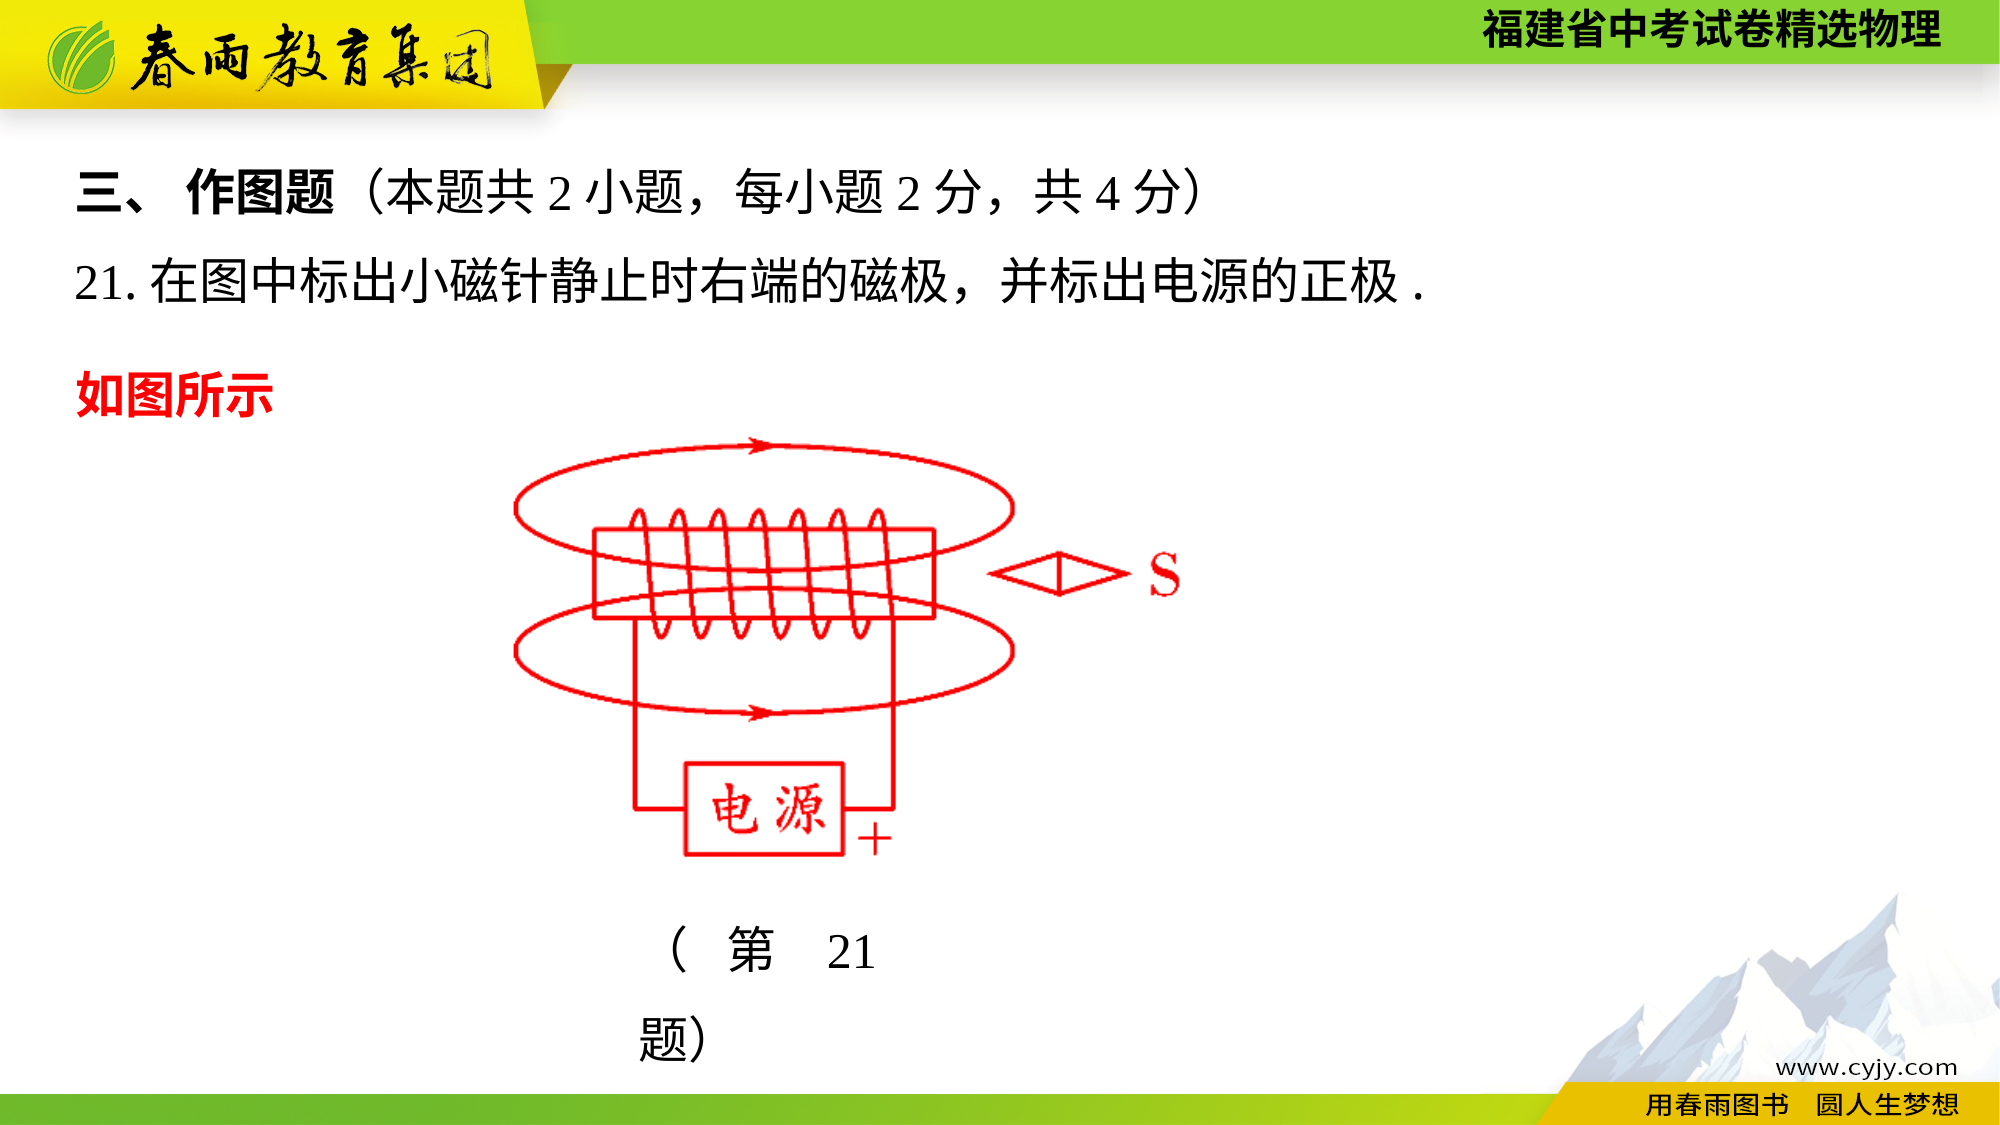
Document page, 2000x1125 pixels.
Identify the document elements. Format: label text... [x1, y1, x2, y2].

text_box （第21题） [623, 881, 904, 987]
list 三、 作图题（本题共2小题，每小题2分，共4分） 21.在图中标出小磁针静止时右端的磁极，并标出电源的正极. [59, 122, 1944, 308]
text_box 如图所示 [60, 326, 291, 431]
picture [0, 0, 2000, 1125]
